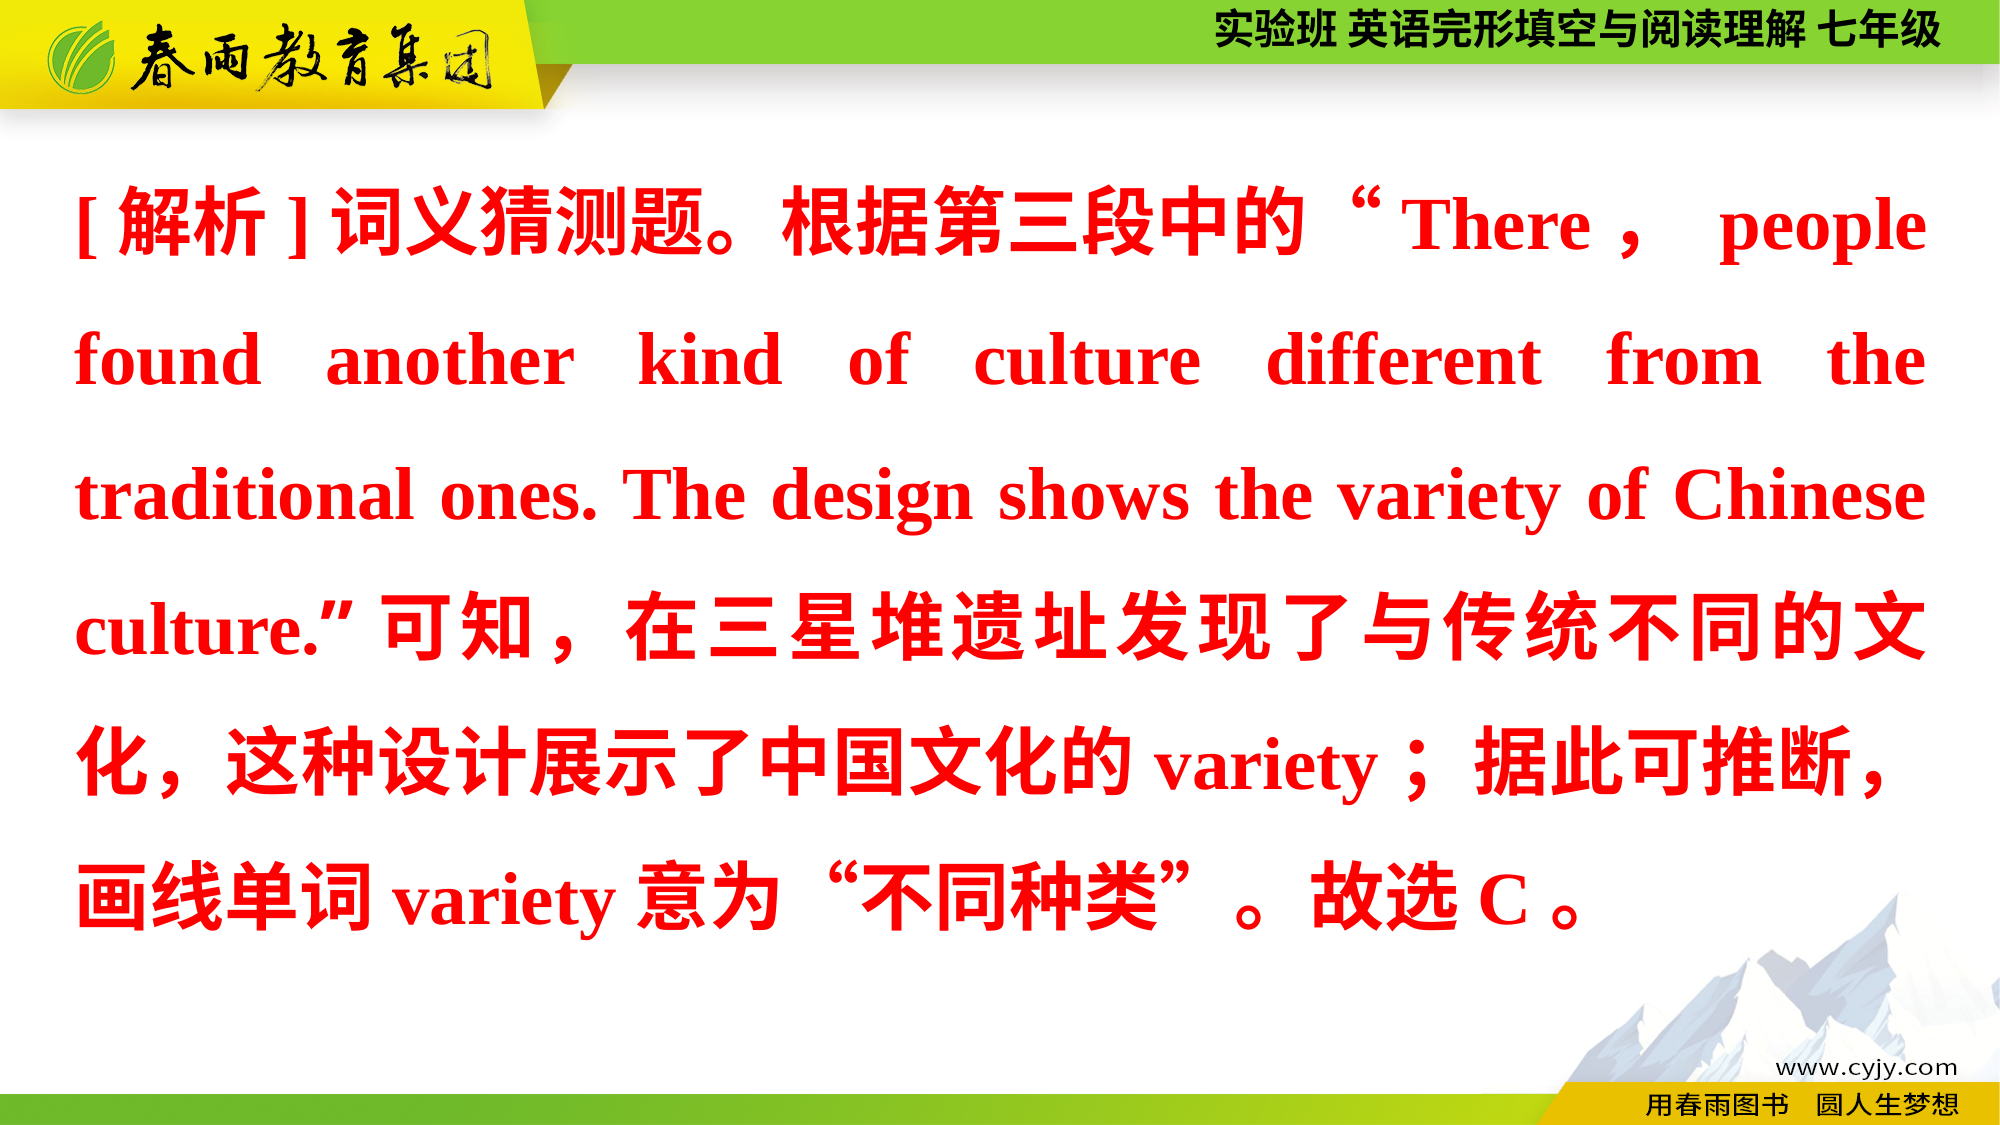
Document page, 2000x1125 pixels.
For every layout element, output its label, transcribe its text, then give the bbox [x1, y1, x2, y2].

list [解析]词义猜测题。根据第三段中的“There， people found another kind of culture different from the traditional ones. The design shows the variety of Chinese culture.”可知，在三星堆遗址发现了与传统不同的文化，这种设计展示了中国文化的variety；据此可推断，画线单词variety意为“不同种类”。故选C。 [59, 122, 1944, 939]
picture [0, 0, 2000, 1125]
